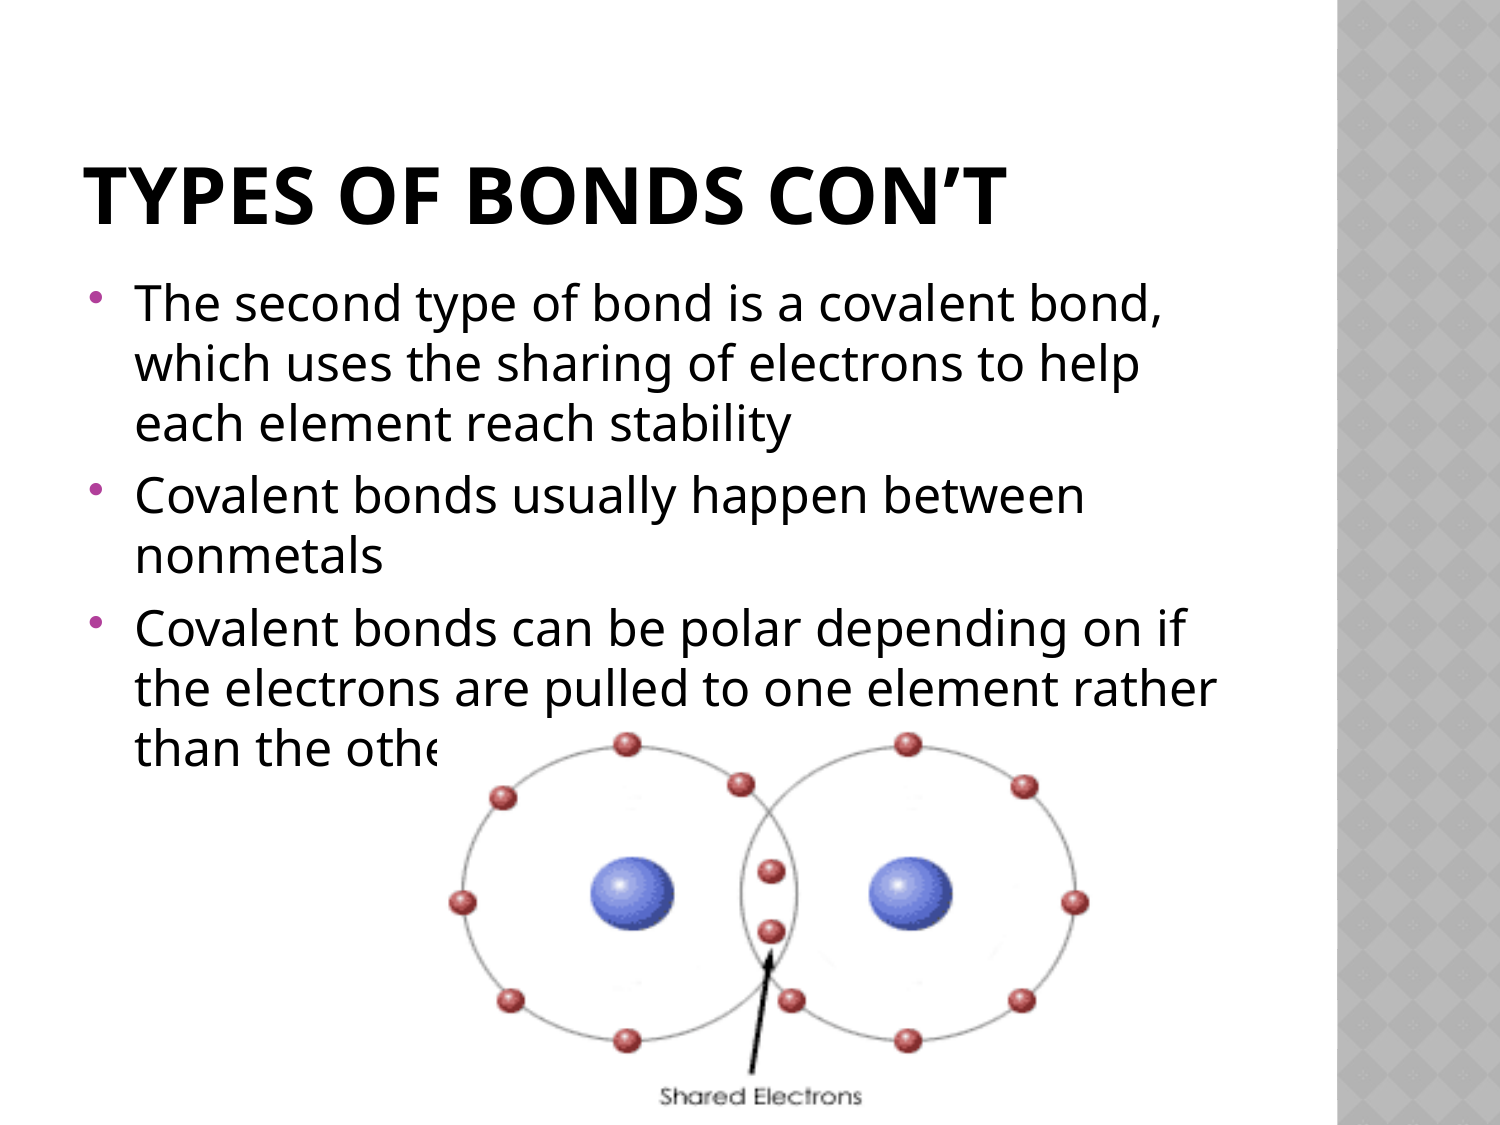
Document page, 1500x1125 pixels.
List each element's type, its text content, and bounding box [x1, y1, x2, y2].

list The second type of bond is a covalent bond, which uses the sharing of electrons to help each element reach stability Covalent bonds usually happen between nonmetals Covalent bonds can be polar depending on if the electrons are pulled to one element rather than the other [75, 264, 1263, 1059]
title Types of bonds con’t [75, 52, 1263, 240]
picture [436, 724, 1101, 1125]
